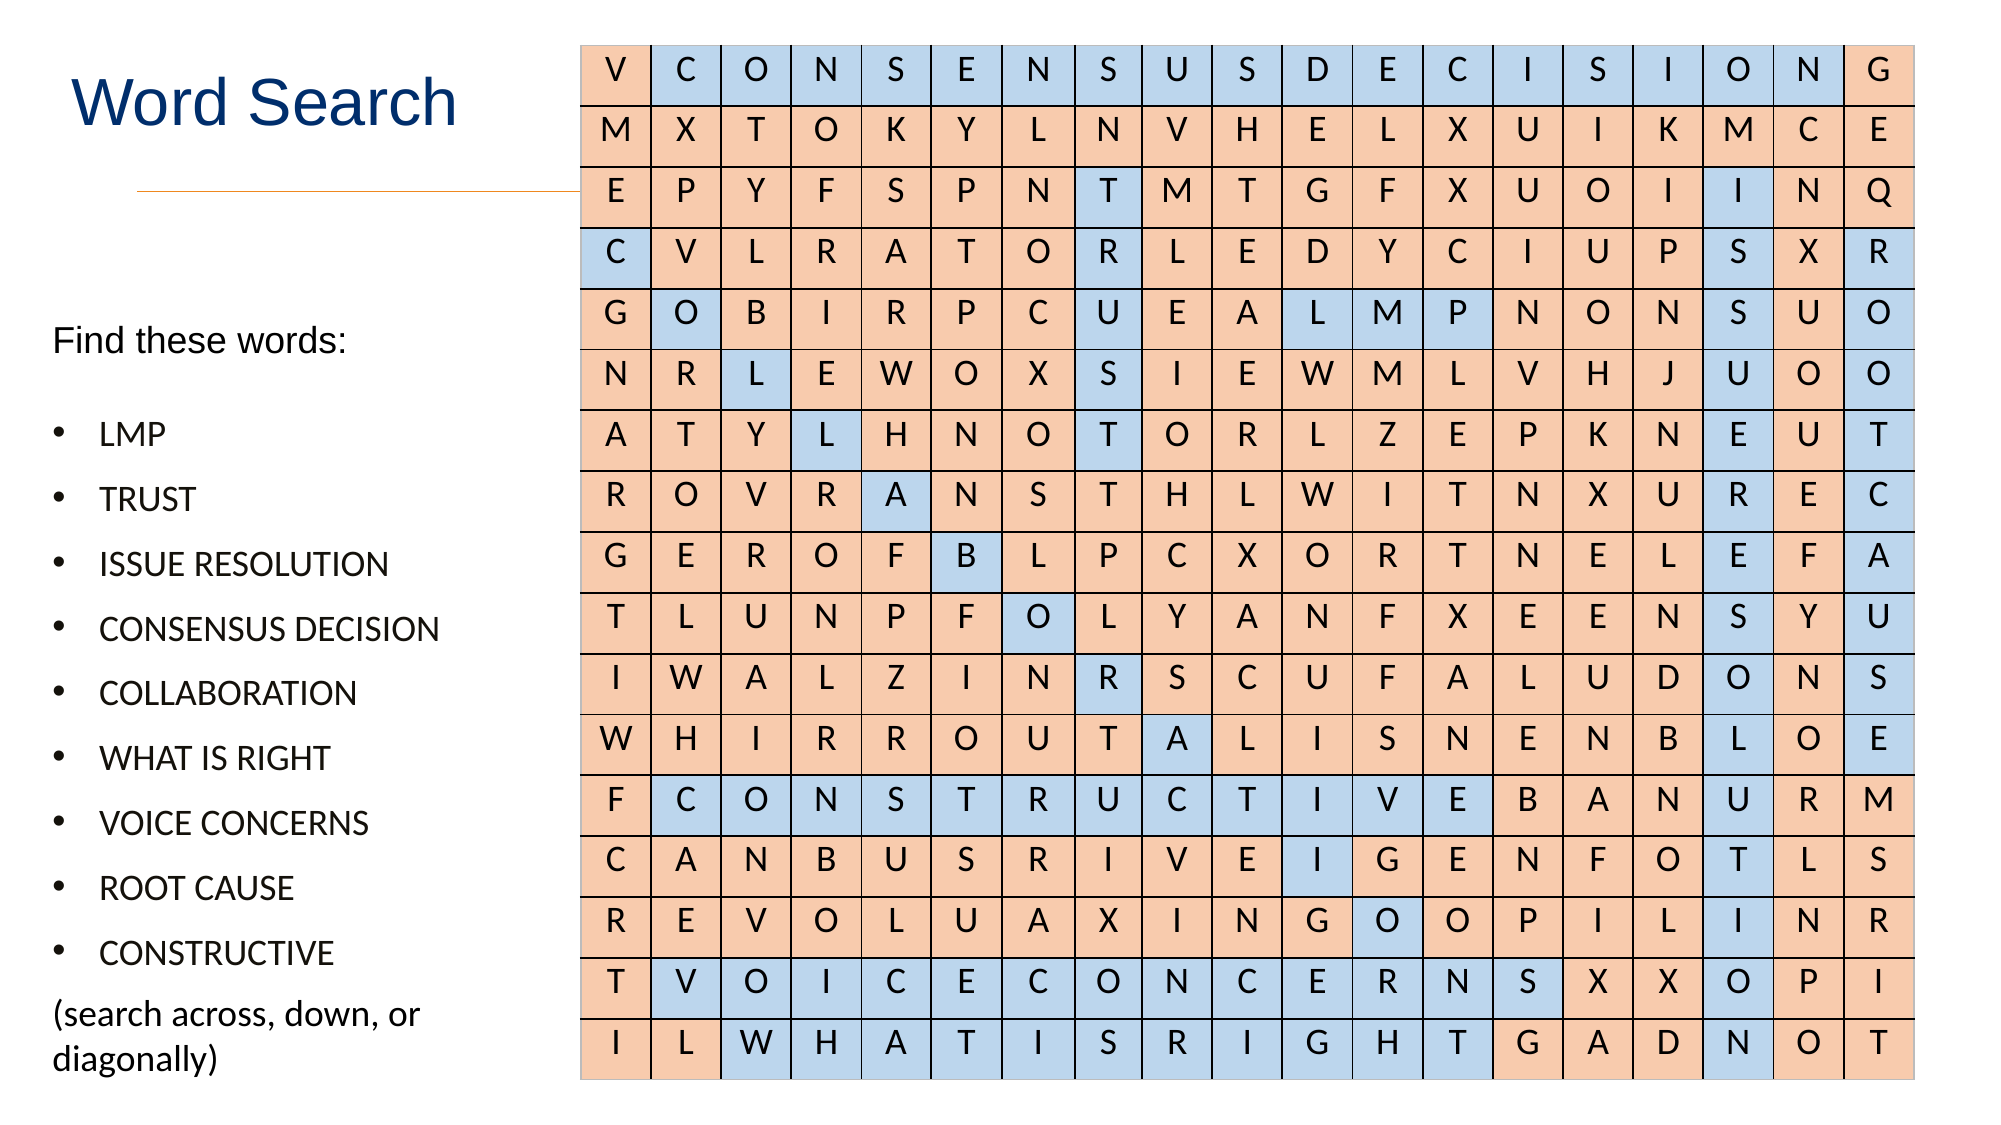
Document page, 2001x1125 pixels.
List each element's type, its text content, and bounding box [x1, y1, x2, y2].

table_header N [1003, 46, 1074, 105]
table_cell V [652, 229, 720, 288]
table_cell I [1704, 898, 1773, 957]
table_cell H [862, 411, 930, 470]
table_cell R [652, 350, 720, 409]
table_cell V [1143, 837, 1211, 896]
table_cell O [652, 290, 720, 349]
table_header E [1353, 46, 1422, 105]
table_cell P [1494, 898, 1562, 957]
table_cell E [1704, 411, 1773, 470]
table_cell G [582, 533, 650, 592]
table_cell R [1704, 472, 1773, 531]
table_cell N [1774, 168, 1843, 227]
table_cell A [862, 229, 930, 288]
table_cell L [1283, 411, 1352, 470]
table_cell I [1564, 107, 1632, 166]
table_cell T [1213, 776, 1281, 835]
table_cell L [1494, 655, 1562, 714]
table_cell N [1564, 715, 1632, 774]
table_cell G [1283, 898, 1352, 957]
table_cell L [862, 898, 930, 957]
table_cell R [1076, 655, 1141, 714]
table_cell S [1003, 472, 1074, 531]
table_cell I [1213, 1020, 1281, 1079]
table_cell I [1143, 350, 1211, 409]
table_cell O [1283, 533, 1352, 592]
table_cell P [862, 594, 930, 653]
table_cell I [1143, 898, 1211, 957]
table_cell G [1353, 837, 1422, 896]
table_cell C [1003, 290, 1074, 349]
table_cell F [1353, 594, 1422, 653]
table_cell N [722, 837, 790, 896]
table_cell C [1143, 776, 1211, 835]
table_cell G [1494, 1020, 1562, 1079]
table_header O [1704, 46, 1773, 105]
table_cell O [932, 715, 1001, 774]
table_cell E [1213, 837, 1281, 896]
table_cell A [862, 1020, 930, 1079]
table_cell Q [1845, 168, 1913, 227]
table_cell T [932, 229, 1001, 288]
table_cell I [792, 290, 861, 349]
table_cell N [1774, 898, 1843, 957]
table_cell A [582, 411, 650, 470]
table_cell H [1213, 107, 1281, 166]
table_cell N [1634, 290, 1702, 349]
table_cell T [1076, 472, 1141, 531]
table_cell L [1213, 472, 1281, 531]
table_cell M [1353, 290, 1422, 349]
table_cell C [1213, 959, 1281, 1018]
table_cell E [1143, 290, 1211, 349]
table_cell S [1704, 290, 1773, 349]
table_cell M [1143, 168, 1211, 227]
table_cell P [1494, 411, 1562, 470]
table_cell L [1774, 837, 1843, 896]
table_cell T [722, 107, 790, 166]
table_cell E [1845, 715, 1913, 774]
table_cell B [722, 290, 790, 349]
table_header I [1634, 46, 1702, 105]
table_cell I [722, 715, 790, 774]
table_cell P [1076, 533, 1141, 592]
table_cell U [1283, 655, 1352, 714]
table_cell B [1634, 715, 1702, 774]
table_cell R [722, 533, 790, 592]
table_cell D [1634, 1020, 1702, 1079]
table_cell L [792, 655, 861, 714]
table_cell N [1704, 1020, 1773, 1079]
table_cell M [1353, 350, 1422, 409]
table_cell U [1774, 411, 1843, 470]
table_cell G [582, 290, 650, 349]
table_header N [1774, 46, 1843, 105]
table_cell N [932, 411, 1001, 470]
table_cell R [792, 472, 861, 531]
table_cell L [652, 594, 720, 653]
table_cell T [1845, 411, 1913, 470]
table_cell R [1003, 837, 1074, 896]
table_header U [1143, 46, 1211, 105]
table_cell O [1143, 411, 1211, 470]
table_cell B [1494, 776, 1562, 835]
table_cell U [1076, 290, 1141, 349]
table_cell L [722, 350, 790, 409]
table_cell W [1283, 350, 1352, 409]
table_cell Z [1353, 411, 1422, 470]
table_cell P [1634, 229, 1702, 288]
table_cell U [1564, 655, 1632, 714]
table_cell T [652, 411, 720, 470]
table_cell U [1494, 107, 1562, 166]
table_cell H [1353, 1020, 1422, 1079]
table_cell S [862, 776, 930, 835]
table_cell F [1353, 655, 1422, 714]
table_cell S [1704, 229, 1773, 288]
table_cell E [1774, 472, 1843, 531]
table_cell I [1564, 898, 1632, 957]
table_cell R [792, 715, 861, 774]
table_cell A [722, 655, 790, 714]
table_cell A [1564, 776, 1632, 835]
table_cell U [1774, 290, 1843, 349]
table_cell N [1213, 898, 1281, 957]
table_cell R [862, 715, 930, 774]
table_cell P [932, 168, 1001, 227]
table_cell R [1076, 229, 1141, 288]
table_cell I [1283, 776, 1352, 835]
table_cell T [1213, 168, 1281, 227]
table_cell O [1424, 898, 1492, 957]
table_cell S [1494, 959, 1562, 1018]
table_cell Y [1143, 594, 1211, 653]
table_cell L [1003, 533, 1074, 592]
table_cell L [1143, 229, 1211, 288]
table_cell L [1283, 290, 1352, 349]
table_cell S [1076, 1020, 1141, 1079]
table_cell O [1774, 715, 1843, 774]
table_cell V [652, 959, 720, 1018]
table_cell R [1353, 959, 1422, 1018]
table_cell K [862, 107, 930, 166]
table_cell O [1003, 594, 1074, 653]
table_cell I [1283, 715, 1352, 774]
table_cell X [1424, 107, 1492, 166]
table_cell R [1003, 776, 1074, 835]
table_cell E [1283, 959, 1352, 1018]
table_cell U [862, 837, 930, 896]
table_cell E [1564, 533, 1632, 592]
table_cell M [1704, 107, 1773, 166]
table_cell E [1564, 594, 1632, 653]
table_header O [722, 46, 790, 105]
table_cell O [652, 472, 720, 531]
table_cell E [652, 898, 720, 957]
table_cell N [932, 472, 1001, 531]
table_cell N [792, 776, 861, 835]
table_cell L [1634, 898, 1702, 957]
table_cell L [722, 229, 790, 288]
table_cell W [1283, 472, 1352, 531]
table_cell L [1424, 350, 1492, 409]
table_cell P [932, 290, 1001, 349]
table_cell N [1494, 290, 1562, 349]
table_header S [862, 46, 930, 105]
table_cell W [862, 350, 930, 409]
table_cell S [1076, 350, 1141, 409]
table_cell U [1704, 776, 1773, 835]
table_cell O [1564, 168, 1632, 227]
table_cell T [1424, 1020, 1492, 1079]
table_cell E [1845, 107, 1913, 166]
table_cell S [862, 168, 930, 227]
table_cell E [1494, 715, 1562, 774]
table_cell P [1424, 290, 1492, 349]
table_cell L [1704, 715, 1773, 774]
table_cell I [932, 655, 1001, 714]
table_cell A [862, 472, 930, 531]
table_cell U [722, 594, 790, 653]
table_cell O [1704, 959, 1773, 1018]
table_cell E [932, 959, 1001, 1018]
table_cell L [652, 1020, 720, 1079]
table_cell F [582, 776, 650, 835]
table_cell V [1494, 350, 1562, 409]
table_cell O [792, 533, 861, 592]
table_cell U [1634, 472, 1702, 531]
table_cell O [1076, 959, 1141, 1018]
table_cell X [1003, 350, 1074, 409]
table_cell O [792, 107, 861, 166]
table_cell T [582, 959, 650, 1018]
table_cell H [1564, 350, 1632, 409]
table_cell N [582, 350, 650, 409]
table_cell X [1213, 533, 1281, 592]
table_cell O [1353, 898, 1422, 957]
table_cell N [1424, 959, 1492, 1018]
table_cell X [652, 107, 720, 166]
table_cell I [582, 655, 650, 714]
table_cell C [582, 229, 650, 288]
table_cell E [1704, 533, 1773, 592]
table_cell C [1003, 959, 1074, 1018]
table_cell O [1003, 229, 1074, 288]
table_header N [792, 46, 861, 105]
table_cell R [1845, 898, 1913, 957]
table_cell R [792, 229, 861, 288]
table_cell A [1564, 1020, 1632, 1079]
table_cell I [1353, 472, 1422, 531]
table_cell I [792, 959, 861, 1018]
table_header D [1283, 46, 1352, 105]
table_cell E [1213, 350, 1281, 409]
table_cell T [582, 594, 650, 653]
table_cell E [1424, 837, 1492, 896]
table_cell E [1424, 411, 1492, 470]
table_cell N [1494, 533, 1562, 592]
table_cell X [1564, 959, 1632, 1018]
table_header S [1213, 46, 1281, 105]
table_cell W [652, 655, 720, 714]
table_cell C [652, 776, 720, 835]
table_cell R [1213, 411, 1281, 470]
table_cell F [1774, 533, 1843, 592]
table_cell Z [862, 655, 930, 714]
table_cell E [1424, 776, 1492, 835]
table_cell Y [932, 107, 1001, 166]
table_header S [1076, 46, 1141, 105]
table_cell F [1564, 837, 1632, 896]
table_cell L [1634, 533, 1702, 592]
table_cell N [792, 594, 861, 653]
table_cell R [1143, 1020, 1211, 1079]
table_cell E [1494, 594, 1562, 653]
table_cell G [1283, 1020, 1352, 1079]
table_cell C [1845, 472, 1913, 531]
table_cell N [1494, 472, 1562, 531]
table_cell A [1213, 594, 1281, 653]
table_cell B [932, 533, 1001, 592]
table_cell S [1845, 837, 1913, 896]
table_cell V [1353, 776, 1422, 835]
table_cell N [1634, 411, 1702, 470]
table_cell U [1845, 594, 1913, 653]
table_cell K [1564, 411, 1632, 470]
table_cell D [1634, 655, 1702, 714]
table_cell X [1634, 959, 1702, 1018]
table_cell U [1494, 168, 1562, 227]
table_cell U [932, 898, 1001, 957]
table_cell O [1845, 350, 1913, 409]
table_header V [582, 46, 650, 105]
text_box Word Search [56, 50, 490, 146]
table_cell T [1704, 837, 1773, 896]
table_cell L [1213, 715, 1281, 774]
table_cell C [1213, 655, 1281, 714]
table_cell E [792, 350, 861, 409]
table_cell L [1076, 594, 1141, 653]
table_cell U [1564, 229, 1632, 288]
table_cell X [1424, 594, 1492, 653]
table_cell Y [1353, 229, 1422, 288]
table_cell L [1003, 107, 1074, 166]
table_cell N [1634, 776, 1702, 835]
table_cell N [1634, 594, 1702, 653]
table_cell W [582, 715, 650, 774]
table_header C [652, 46, 720, 105]
table_cell H [792, 1020, 861, 1079]
table_cell N [1076, 107, 1141, 166]
table_cell N [1003, 655, 1074, 714]
table_cell V [722, 472, 790, 531]
table_header C [1424, 46, 1492, 105]
table_header S [1564, 46, 1632, 105]
table_cell I [1494, 229, 1562, 288]
table_cell K [1634, 107, 1702, 166]
table_cell R [582, 472, 650, 531]
table_cell R [1774, 776, 1843, 835]
table_cell S [1353, 715, 1422, 774]
table_cell O [1634, 837, 1702, 896]
table_cell C [1774, 107, 1843, 166]
table_cell Y [1774, 594, 1843, 653]
table_cell P [652, 168, 720, 227]
table_cell X [1564, 472, 1632, 531]
table_cell T [1845, 1020, 1913, 1079]
table_cell B [792, 837, 861, 896]
table_cell M [582, 107, 650, 166]
table_cell N [1774, 655, 1843, 714]
table_cell A [1213, 290, 1281, 349]
table_cell F [792, 168, 861, 227]
table_cell R [1353, 533, 1422, 592]
table_cell E [1283, 107, 1352, 166]
table_cell T [932, 1020, 1001, 1079]
table_cell N [1143, 959, 1211, 1018]
table_cell F [932, 594, 1001, 653]
table_cell N [1003, 168, 1074, 227]
table_cell O [1704, 655, 1773, 714]
table_cell N [1494, 837, 1562, 896]
table_cell S [1704, 594, 1773, 653]
table_cell I [1076, 837, 1141, 896]
table_cell U [1076, 776, 1141, 835]
table_cell R [582, 898, 650, 957]
table_cell O [1774, 1020, 1843, 1079]
table_cell V [1143, 107, 1211, 166]
text_box Find these words: LMP TRUST ISSUE RESOLUTION CONSENSUS DECISION COLLABORATION WHAT IS RIGHT VOICE CONCERNS ROOT CAUSE CONSTRUCTIVE (search across, down, or diagonally) [37, 308, 550, 1087]
table_cell A [652, 837, 720, 896]
table_cell X [1076, 898, 1141, 957]
table_cell L [792, 411, 861, 470]
table_cell X [1424, 168, 1492, 227]
table_cell J [1634, 350, 1702, 409]
table_cell S [1143, 655, 1211, 714]
table_cell X [1774, 229, 1843, 288]
table_cell G [1283, 168, 1352, 227]
table_cell O [722, 959, 790, 1018]
table_cell N [1283, 594, 1352, 653]
table_cell I [1704, 168, 1773, 227]
table_cell I [1845, 959, 1913, 1018]
table_cell U [1704, 350, 1773, 409]
table_cell Y [722, 168, 790, 227]
table_cell Y [722, 411, 790, 470]
table_cell A [1003, 898, 1074, 957]
table_cell R [862, 290, 930, 349]
table_cell C [582, 837, 650, 896]
table_cell P [1774, 959, 1843, 1018]
table_cell O [792, 898, 861, 957]
table_cell O [722, 776, 790, 835]
table_cell T [932, 776, 1001, 835]
table_cell N [1424, 715, 1492, 774]
table_cell H [652, 715, 720, 774]
table_cell W [722, 1020, 790, 1079]
table_cell M [1845, 776, 1913, 835]
table_cell C [862, 959, 930, 1018]
table_cell S [1845, 655, 1913, 714]
table_cell T [1076, 411, 1141, 470]
table_cell T [1076, 715, 1141, 774]
table_cell D [1283, 229, 1352, 288]
table_cell U [1003, 715, 1074, 774]
table_cell E [652, 533, 720, 592]
table_cell A [1424, 655, 1492, 714]
table_cell A [1143, 715, 1211, 774]
table_cell C [1143, 533, 1211, 592]
table_cell O [1774, 350, 1843, 409]
table_cell E [582, 168, 650, 227]
table_cell T [1424, 533, 1492, 592]
table_cell C [1424, 229, 1492, 288]
table_cell S [932, 837, 1001, 896]
table_cell L [1353, 107, 1422, 166]
table_cell H [1143, 472, 1211, 531]
table_cell I [1283, 837, 1352, 896]
table_cell R [1845, 229, 1913, 288]
table_cell O [1564, 290, 1632, 349]
table_cell O [932, 350, 1001, 409]
table_cell F [862, 533, 930, 592]
table_cell T [1424, 472, 1492, 531]
table_cell I [1003, 1020, 1074, 1079]
table_cell O [1845, 290, 1913, 349]
table_cell I [1634, 168, 1702, 227]
table_cell A [1845, 533, 1913, 592]
table_cell V [722, 898, 790, 957]
table_cell T [1076, 168, 1141, 227]
table_cell O [1003, 411, 1074, 470]
table_cell E [1213, 229, 1281, 288]
table_header E [932, 46, 1001, 105]
table_cell F [1353, 168, 1422, 227]
table_header I [1494, 46, 1562, 105]
table_cell I [582, 1020, 650, 1079]
table_header G [1845, 46, 1913, 105]
